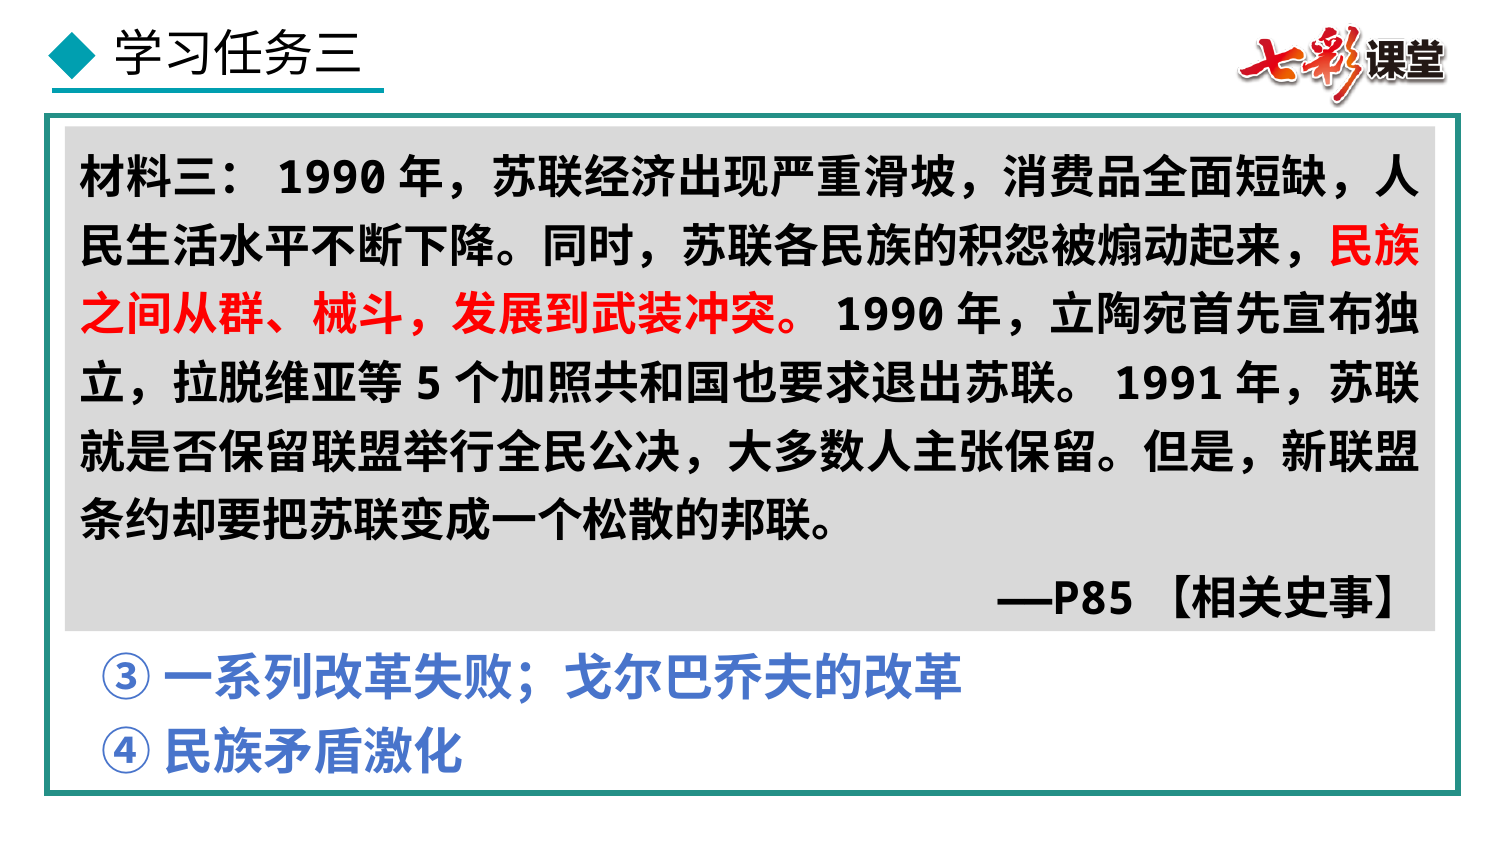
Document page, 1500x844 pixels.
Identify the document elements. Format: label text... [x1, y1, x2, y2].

text_box ③一系列改革失败；戈尔巴乔夫的改革 [86, 638, 1017, 712]
picture [1234, 20, 1451, 108]
text_box ④民族矛盾激化 [86, 712, 1462, 787]
text_box 材料三：1990年，苏联经济出现严重滑坡，消费品全面短缺，人民生活水平不断下降。同时，苏联各民族的积怨被煽动起来，民族之间从群、械斗，发展到武装冲突。1990年，立陶宛首先宣布独立，拉脱维亚等5个加照共和国也要求退出苏联。1991年，苏联就是否保留联盟举行全民公决，大多数人主张保留。但是，新联盟条约却要把苏联变成一个松散的邦联。 ——P85【相关史事】 [64, 126, 1436, 632]
